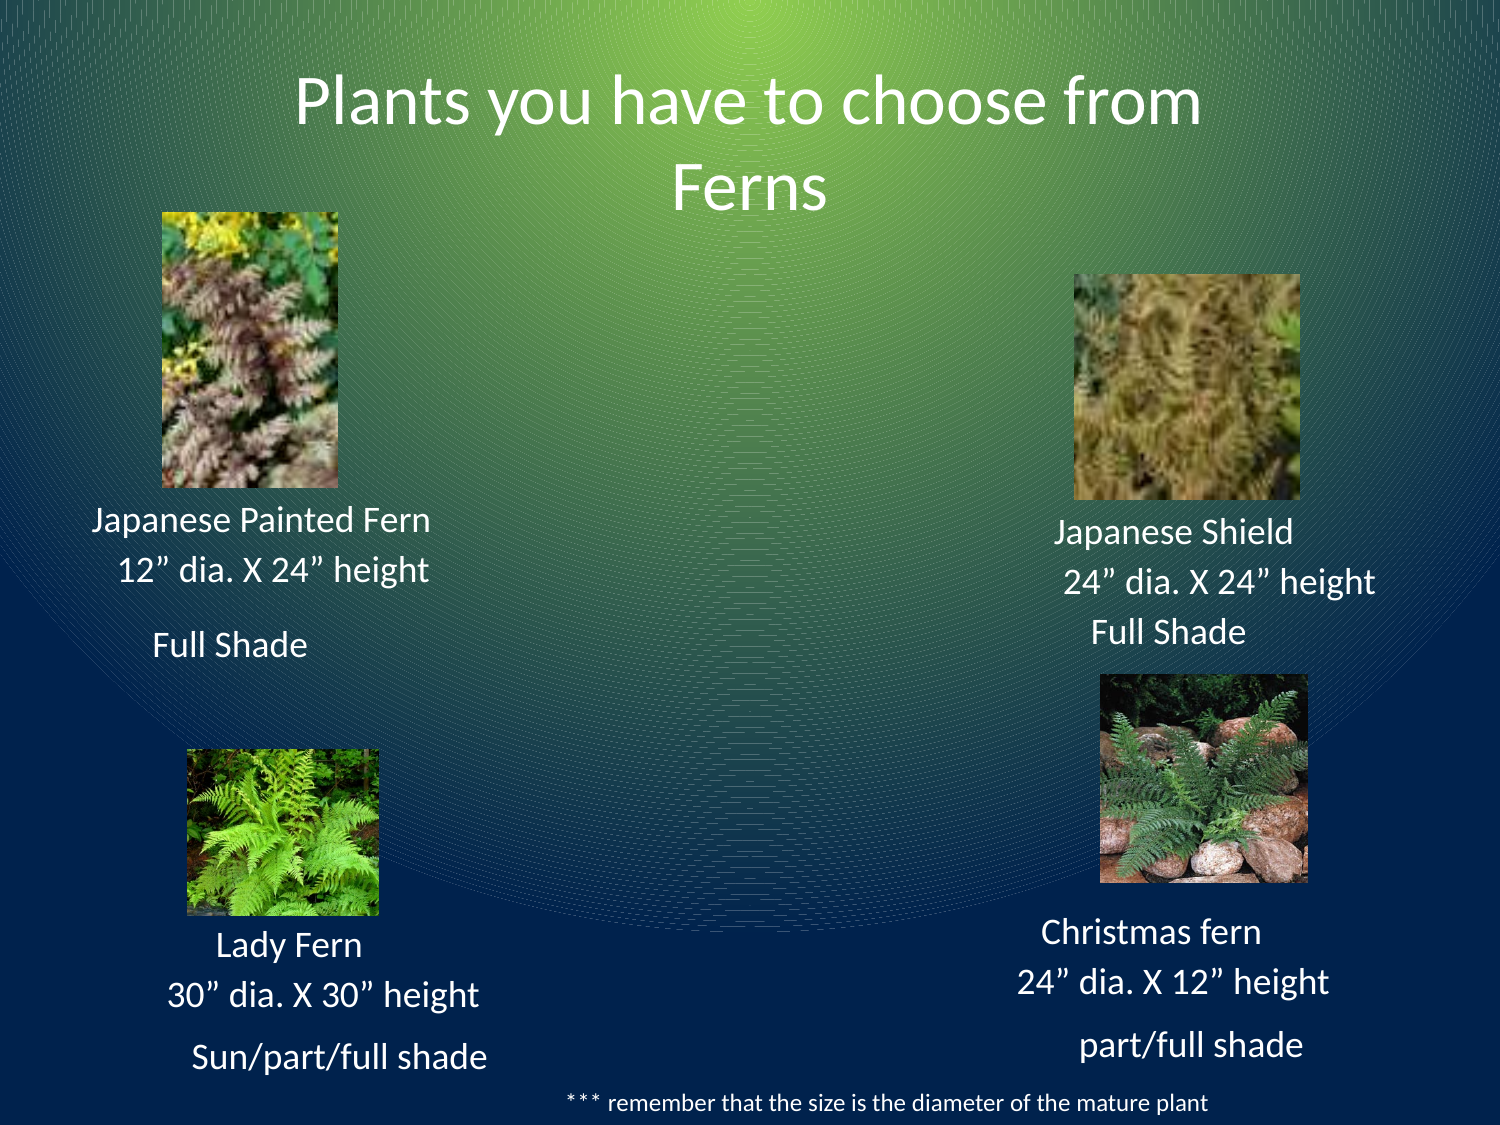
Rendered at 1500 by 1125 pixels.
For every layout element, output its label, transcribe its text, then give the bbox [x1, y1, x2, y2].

text_box Full Shade [1076, 599, 1262, 660]
text_box 24” dia. X 24” height [1039, 549, 1391, 610]
picture [162, 212, 338, 488]
text_box Japanese Painted Fern [76, 487, 447, 548]
picture [187, 749, 379, 916]
text_box 24” dia. X 12” height [1001, 949, 1345, 1010]
text_box 12” dia. X 24” height [101, 537, 445, 598]
picture [1074, 274, 1301, 501]
picture [1099, 674, 1309, 884]
text_box Christmas fern [1026, 899, 1278, 949]
text_box part/full shade [1063, 1012, 1320, 1073]
text_box Japanese Shield [1039, 499, 1319, 549]
text_box Sun/part/full shade [176, 1024, 504, 1085]
text_box 30” dia. X 30” height [151, 962, 495, 1023]
text_box Full Shade [137, 612, 326, 673]
title Plants you have to choose from Ferns [75, 45, 1425, 233]
text_box *** remember that the size is the diameter of the mature plant [549, 1079, 1325, 1125]
text_box Lady Fern [201, 922, 379, 962]
